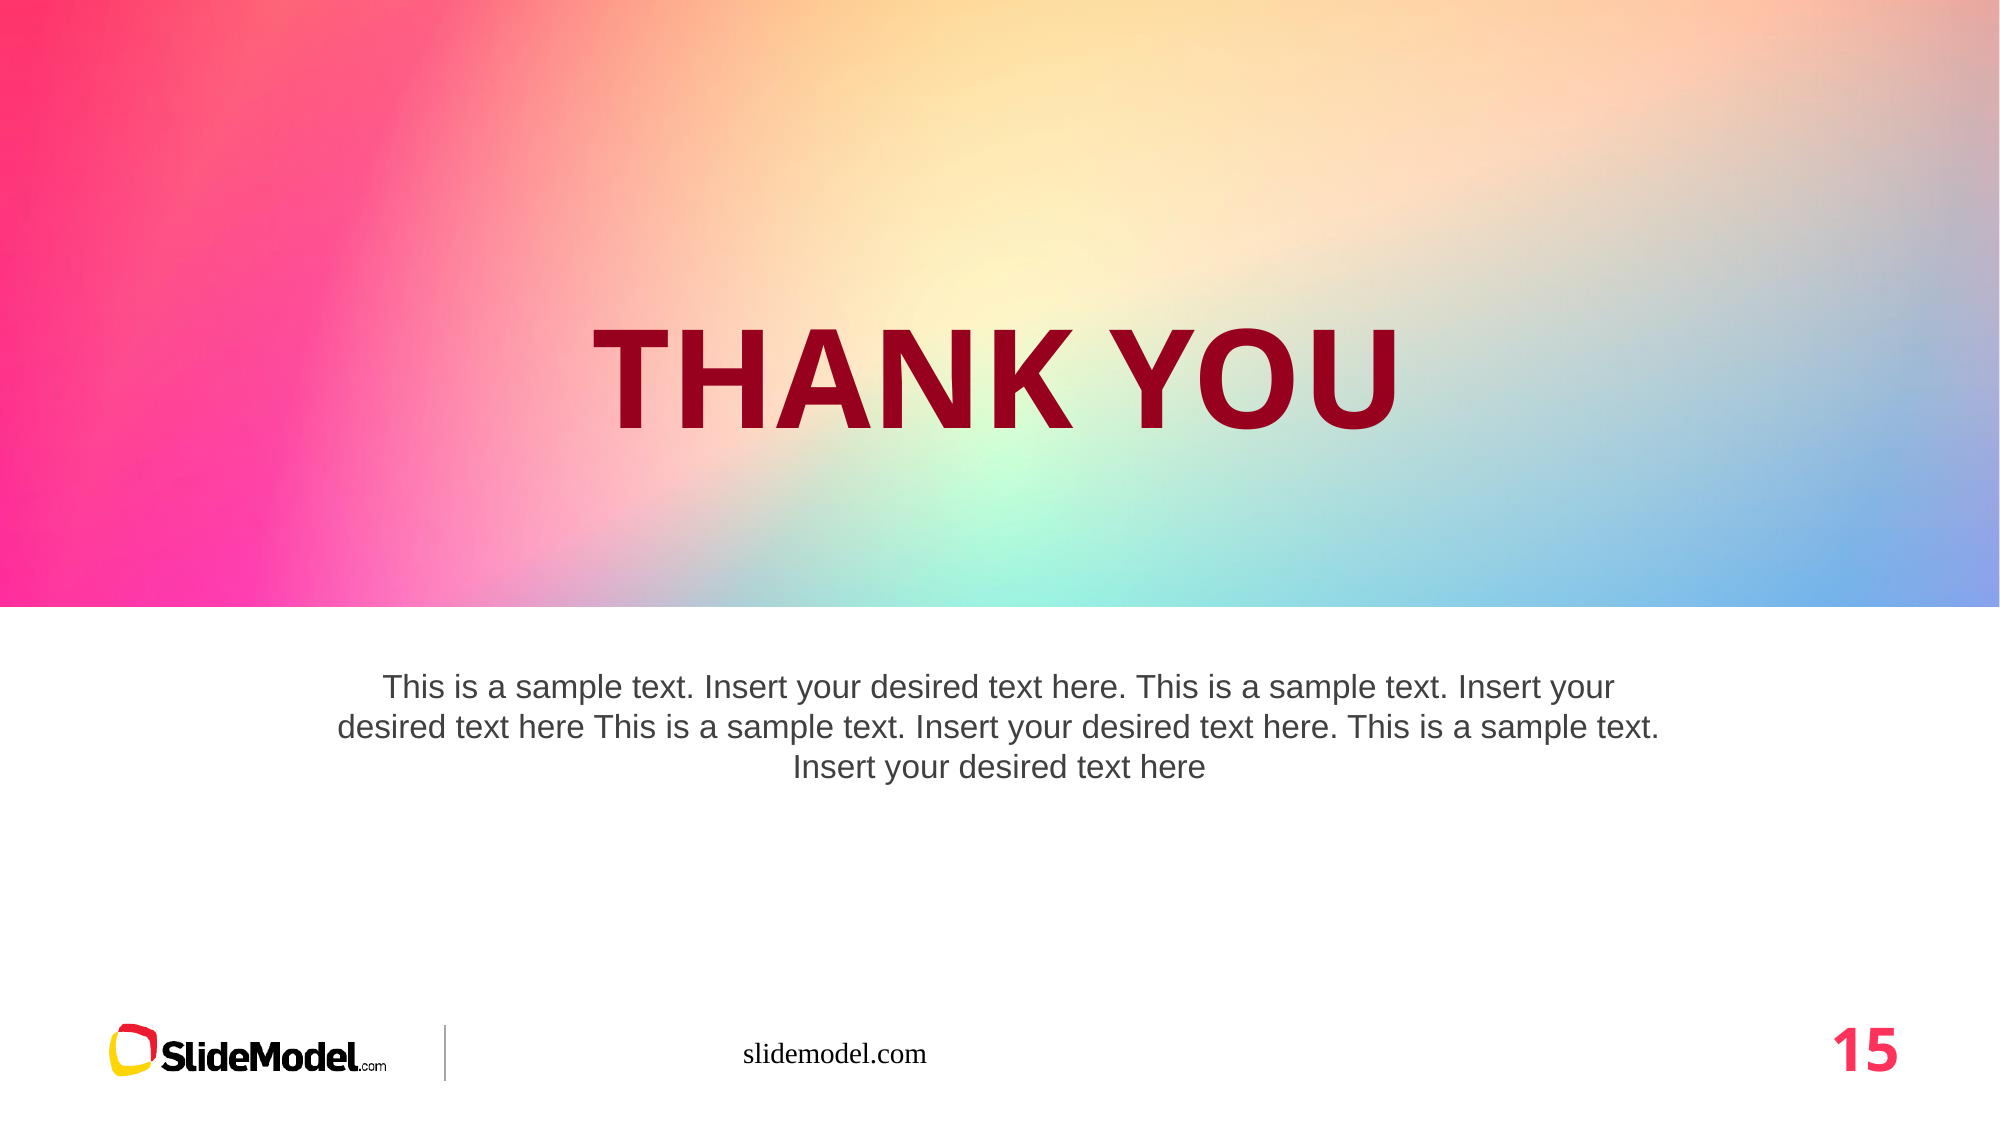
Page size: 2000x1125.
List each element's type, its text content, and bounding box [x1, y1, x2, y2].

title THANK YOU [324, 278, 1674, 457]
slide_number 15 [1432, 1022, 1900, 1083]
picture [0, 0, 2000, 607]
subtitle This is a sample text. Insert your desired text here. This is a sample text. Insert your desired text here This is a sample text. Insert your desired text here. This is a sample text. Insert your desired text here [327, 655, 1673, 869]
footer slidemodel.com [518, 1022, 1152, 1083]
picture [99, 1004, 407, 1095]
